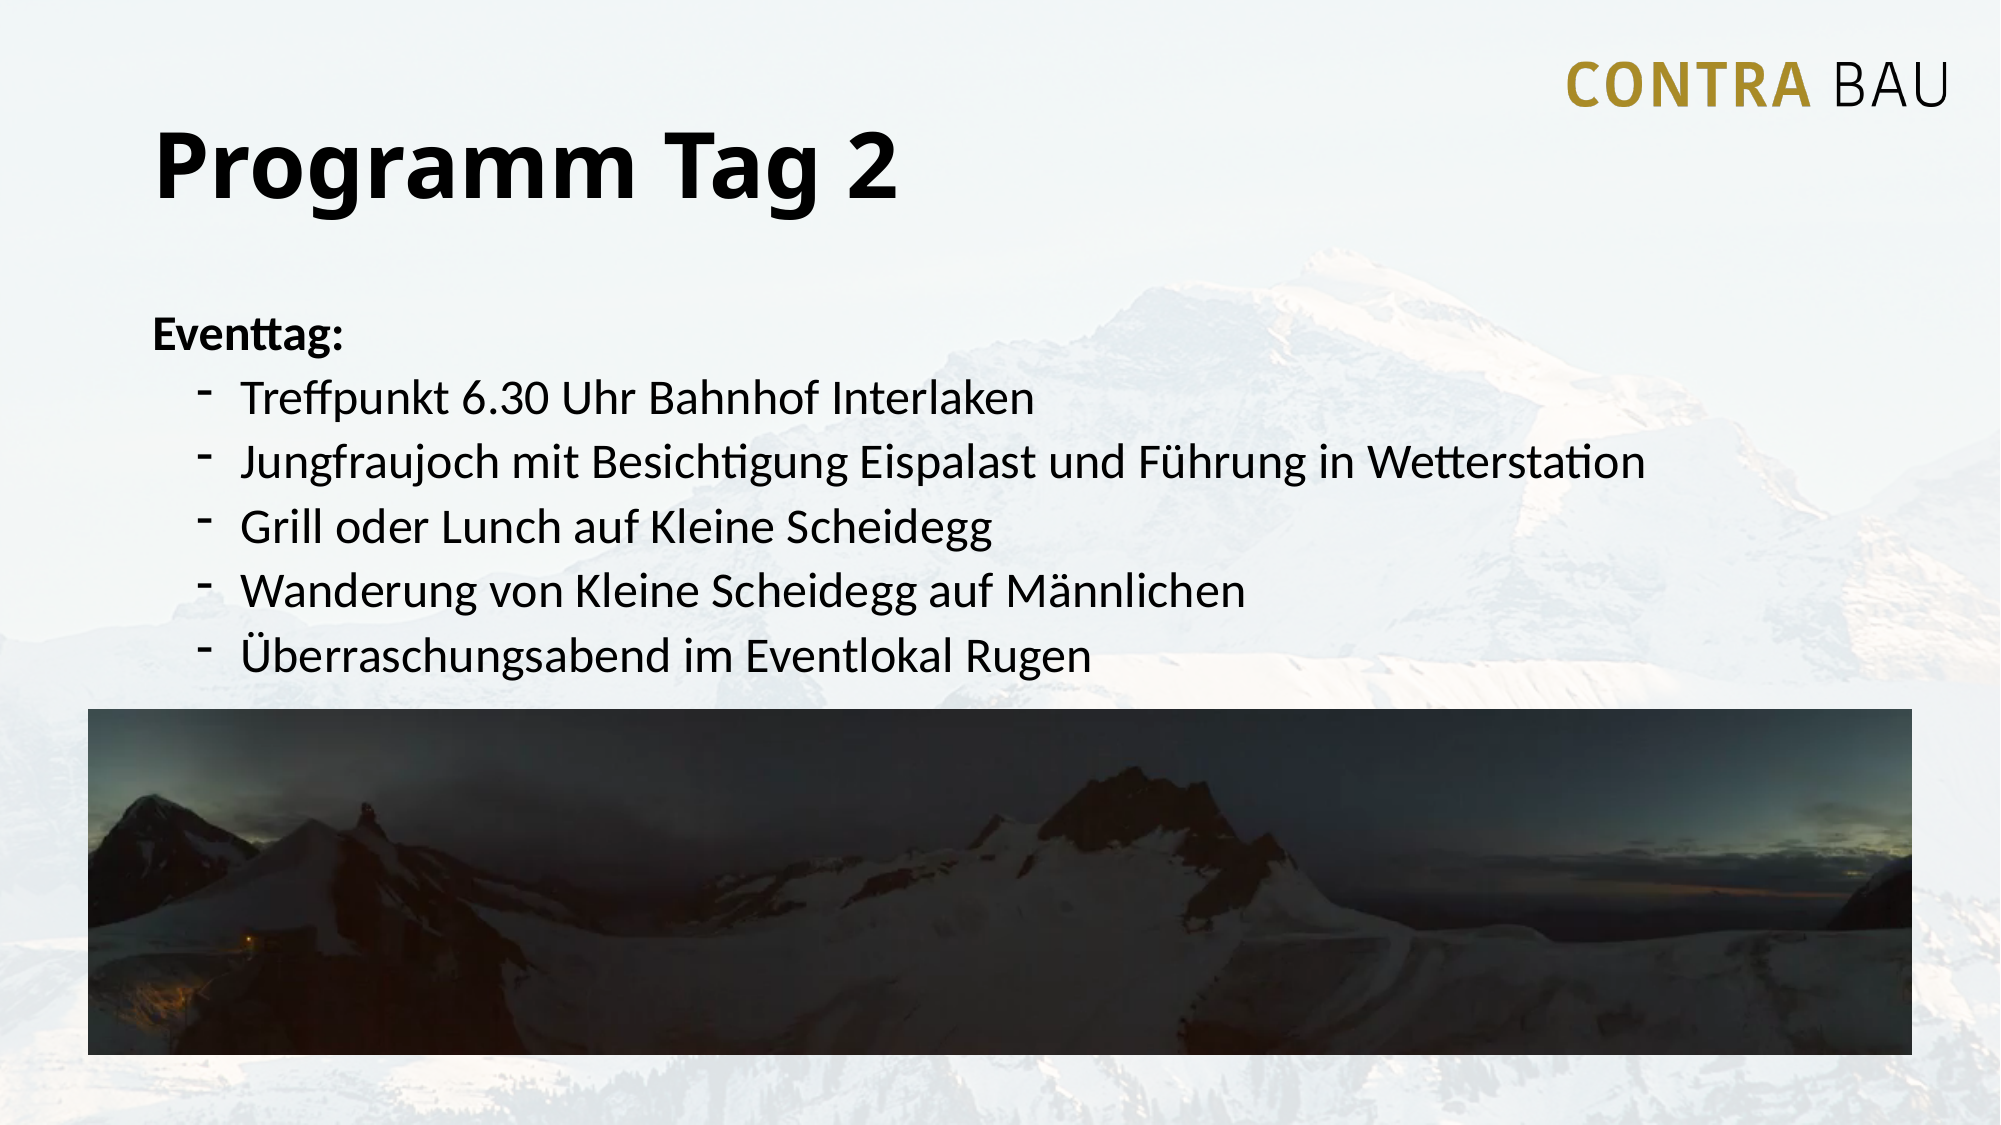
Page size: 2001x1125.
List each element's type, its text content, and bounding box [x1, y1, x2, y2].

picture [1551, 22, 1963, 146]
list Eventtag: Treffpunkt 6.30 Uhr Bahnhof Interlaken Jungfraujoch mit Besichtigung Eispalast und Führung in Wetterstation Grill oder Lunch auf Kleine Scheidegg Wanderung von Kleine Scheidegg auf Männlichen Überraschungsabend im Eventlokal Rugen [137, 299, 1863, 708]
title Programm Tag 2 [137, 59, 1863, 278]
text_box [87, 708, 1913, 1056]
